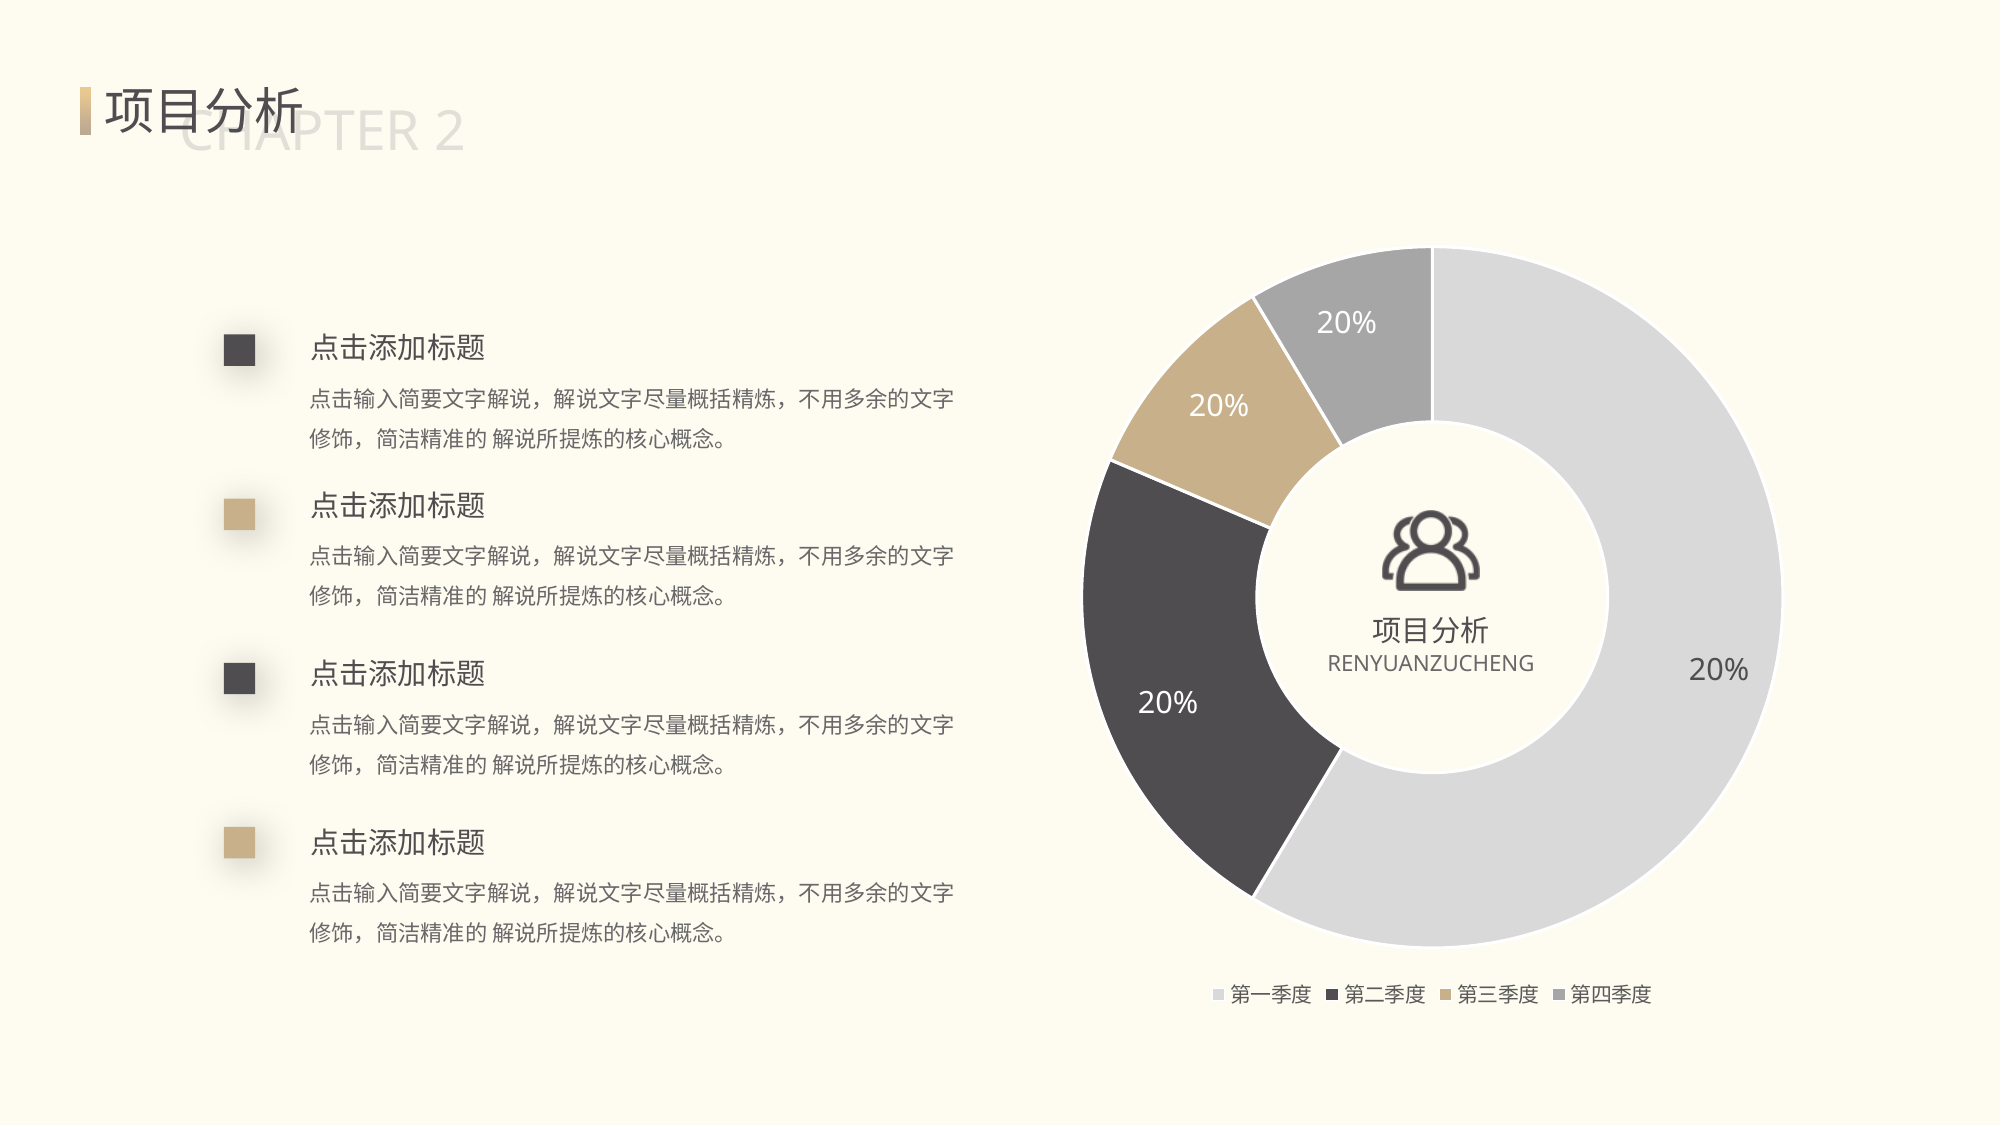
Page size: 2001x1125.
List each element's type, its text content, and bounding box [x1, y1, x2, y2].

picture [1382, 509, 1480, 591]
text_box [222, 825, 257, 860]
text_box 项目分析 [89, 72, 320, 147]
text_box 点击输入简要文字解说，解说文字尽量概括精炼，不用多余的文字修饰，简洁精准的 解说所提炼的核心概念。 [294, 521, 985, 617]
text_box [222, 332, 257, 368]
text_box 点击添加标题 [295, 648, 501, 690]
text_box 点击添加标题 [295, 322, 501, 364]
text_box CHAPTER 2 [164, 87, 482, 170]
text_box 点击添加标题 [295, 479, 501, 521]
chart [1062, 230, 1802, 1015]
text_box 点击输入简要文字解说，解说文字尽量概括精炼，不用多余的文字修饰，简洁精准的 解说所提炼的核心概念。 [294, 858, 985, 954]
text_box 点击输入简要文字解说，解说文字尽量概括精炼，不用多余的文字修饰，简洁精准的 解说所提炼的核心概念。 [294, 690, 985, 785]
text_box [222, 497, 257, 532]
text_box 点击输入简要文字解说，解说文字尽量概括精炼，不用多余的文字修饰，简洁精准的 解说所提炼的核心概念。 [294, 364, 985, 459]
text_box 点击添加标题 [295, 816, 501, 858]
text_box [222, 661, 257, 696]
picture [80, 87, 91, 136]
